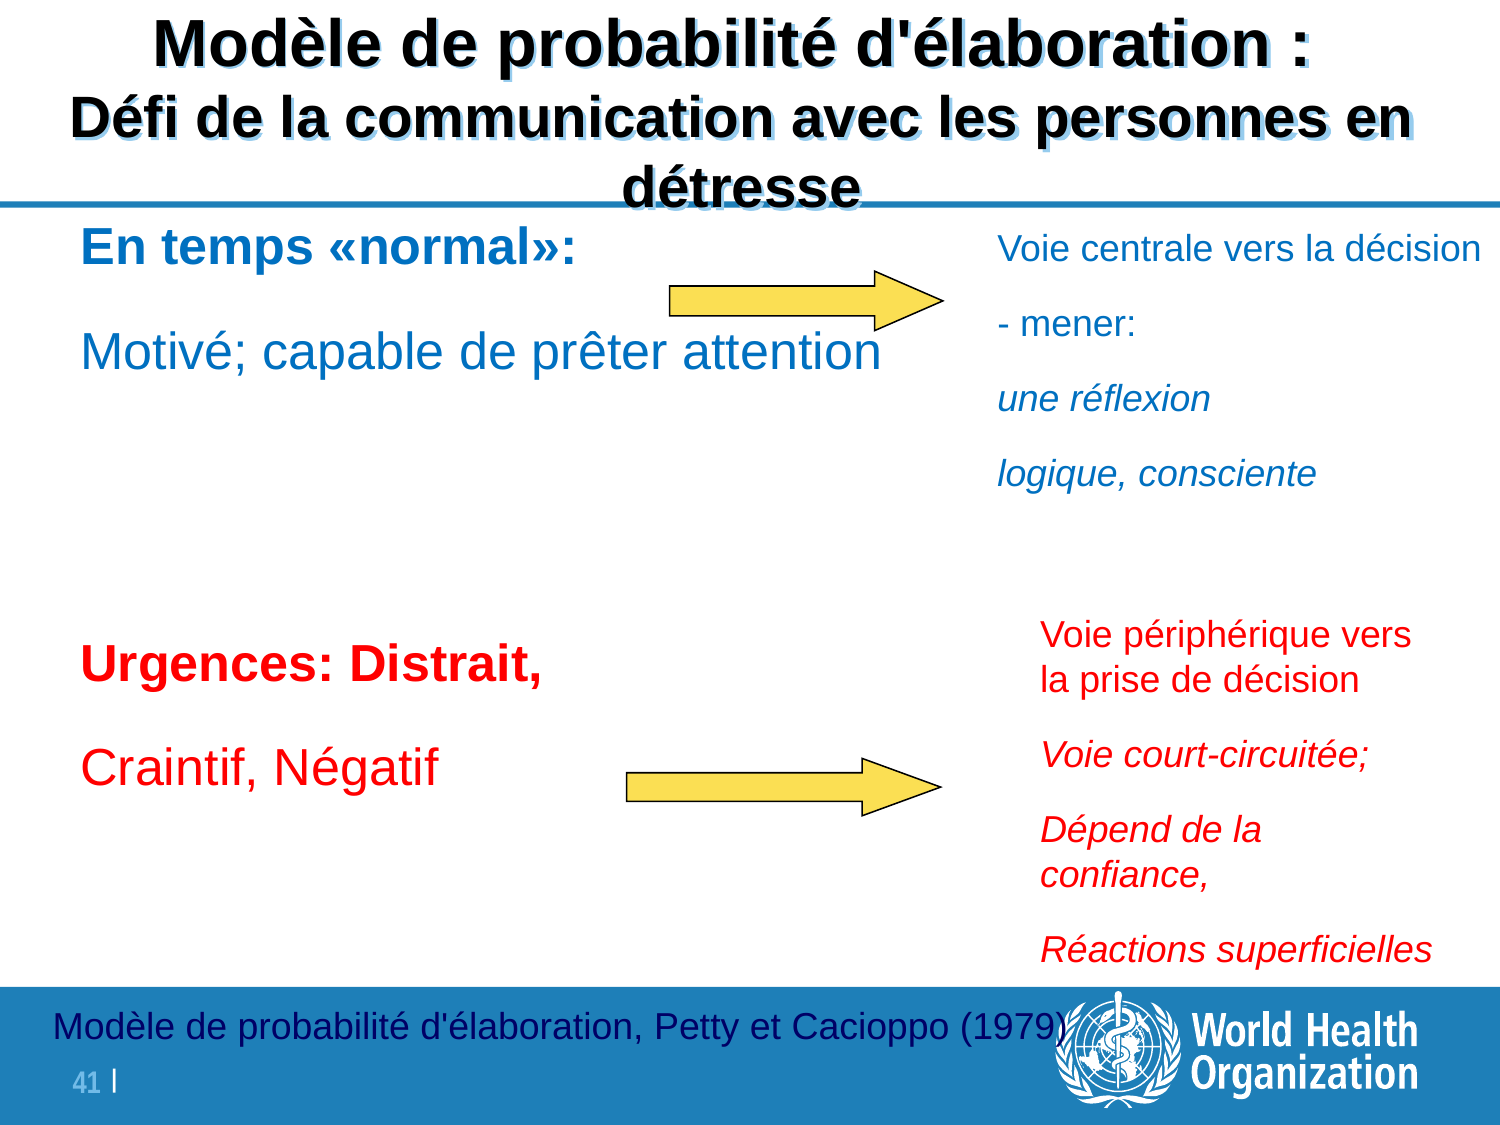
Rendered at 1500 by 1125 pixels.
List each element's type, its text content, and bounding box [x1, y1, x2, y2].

text_box Modèle de probabilité d'élaboration, Petty et Cacioppo (1979) [0, 994, 1084, 1055]
text_box Voie périphérique vers la prise de décision Voie court-circuitée; Dépend de la confiance, Réactions superficielles [1024, 602, 1455, 977]
text_box [669, 271, 943, 331]
list En temps «normal»: Motivé; capable de prêter attention Urgences: Distrait, Craintif, Négatif [80, 212, 1368, 851]
title Modèle de probabilité d'élaboration : Défi de la communication avec les personnes en détresse [13, 15, 1471, 204]
text_box Voie centrale vers la décision - mener: une réflexion logique, consciente [982, 216, 1497, 606]
text_box [626, 758, 941, 816]
